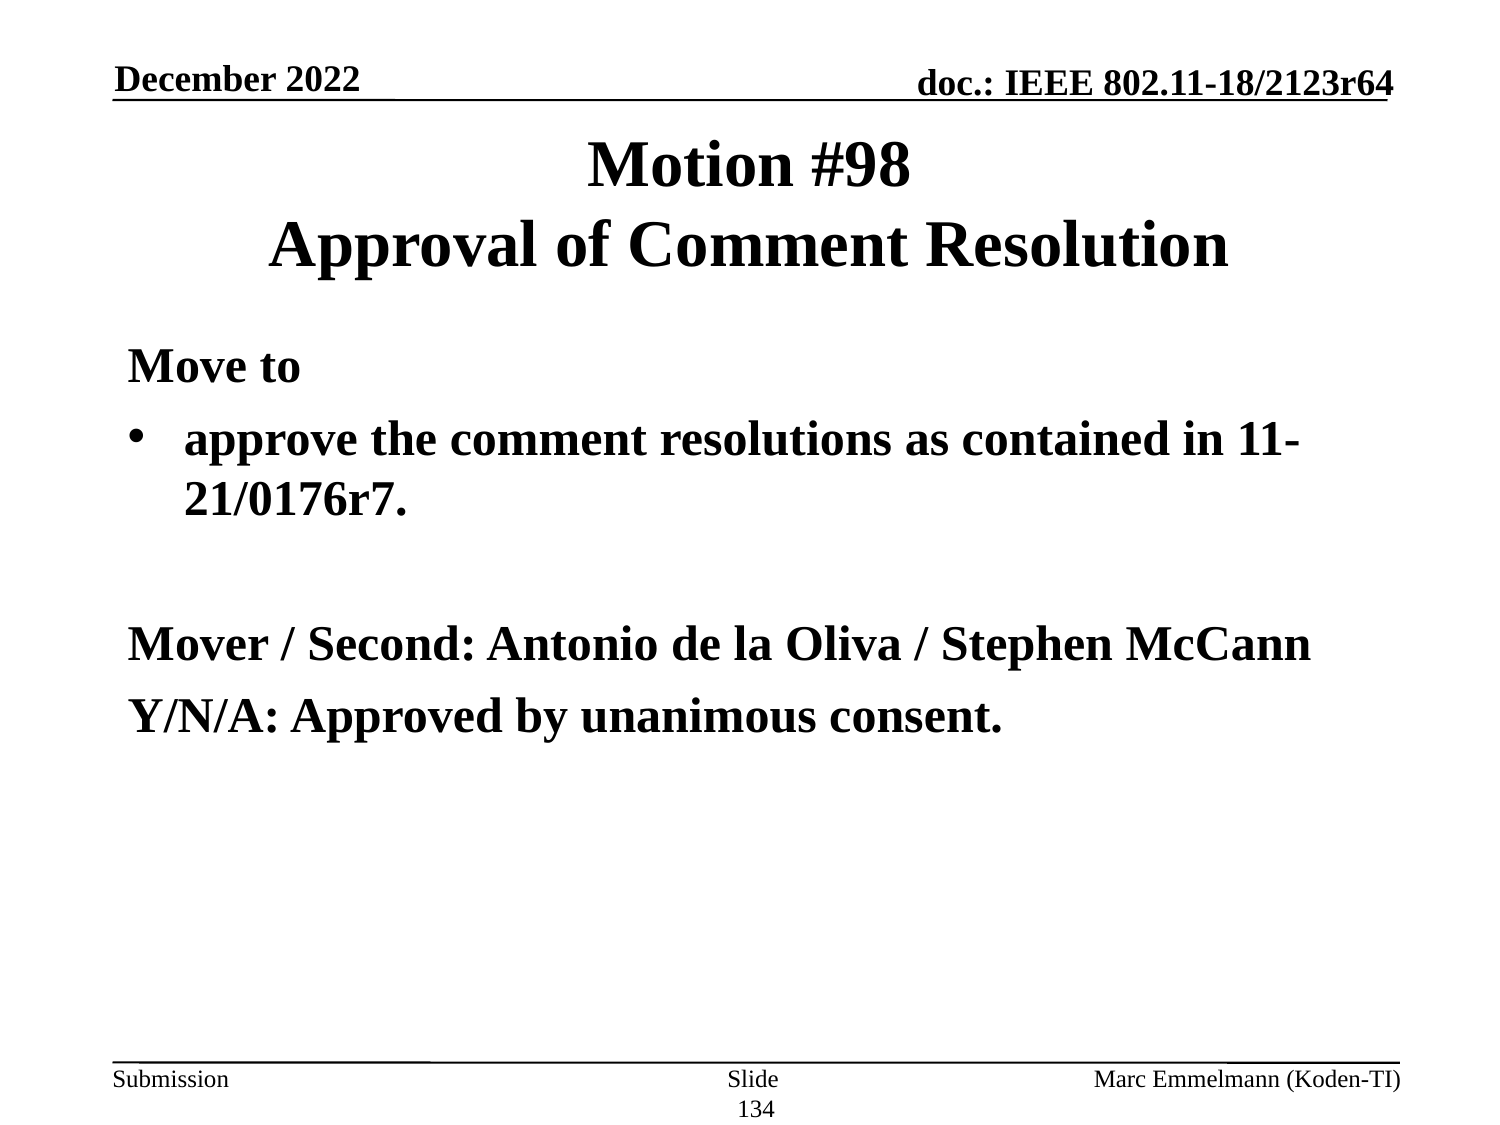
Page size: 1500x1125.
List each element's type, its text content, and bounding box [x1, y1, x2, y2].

footer Marc Emmelmann (Koden-TI) [878, 1061, 1402, 1093]
title Motion #98 Approval of Comment Resolution [112, 112, 1388, 288]
slide_number Slide 134 [712, 1061, 800, 1123]
list Move to approve the comment resolutions as contained in 11-21/0176r7. Mover / Second: Antonio de la Oliva / Stephen McCann Y/N/A: Approved by unanimous consent. [112, 324, 1388, 1000]
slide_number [114, 54, 423, 100]
